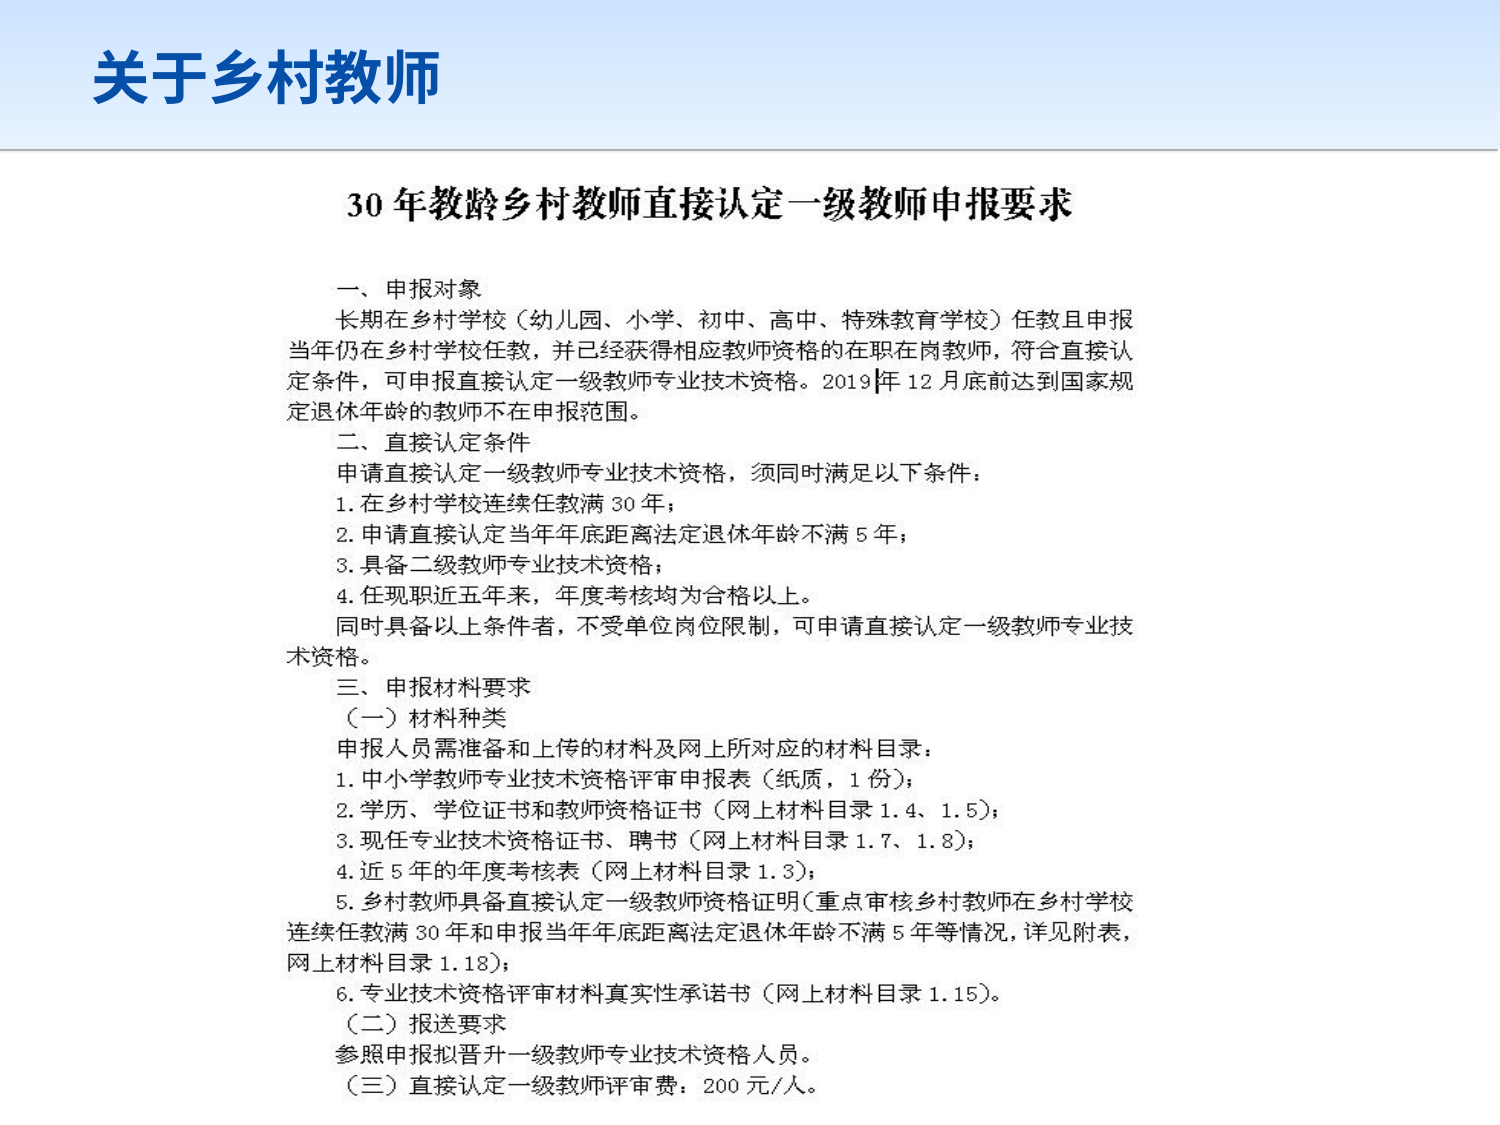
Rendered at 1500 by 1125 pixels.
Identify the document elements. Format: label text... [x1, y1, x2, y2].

picture [280, 163, 1217, 1102]
title 关于乡村教师 [76, 23, 1424, 131]
